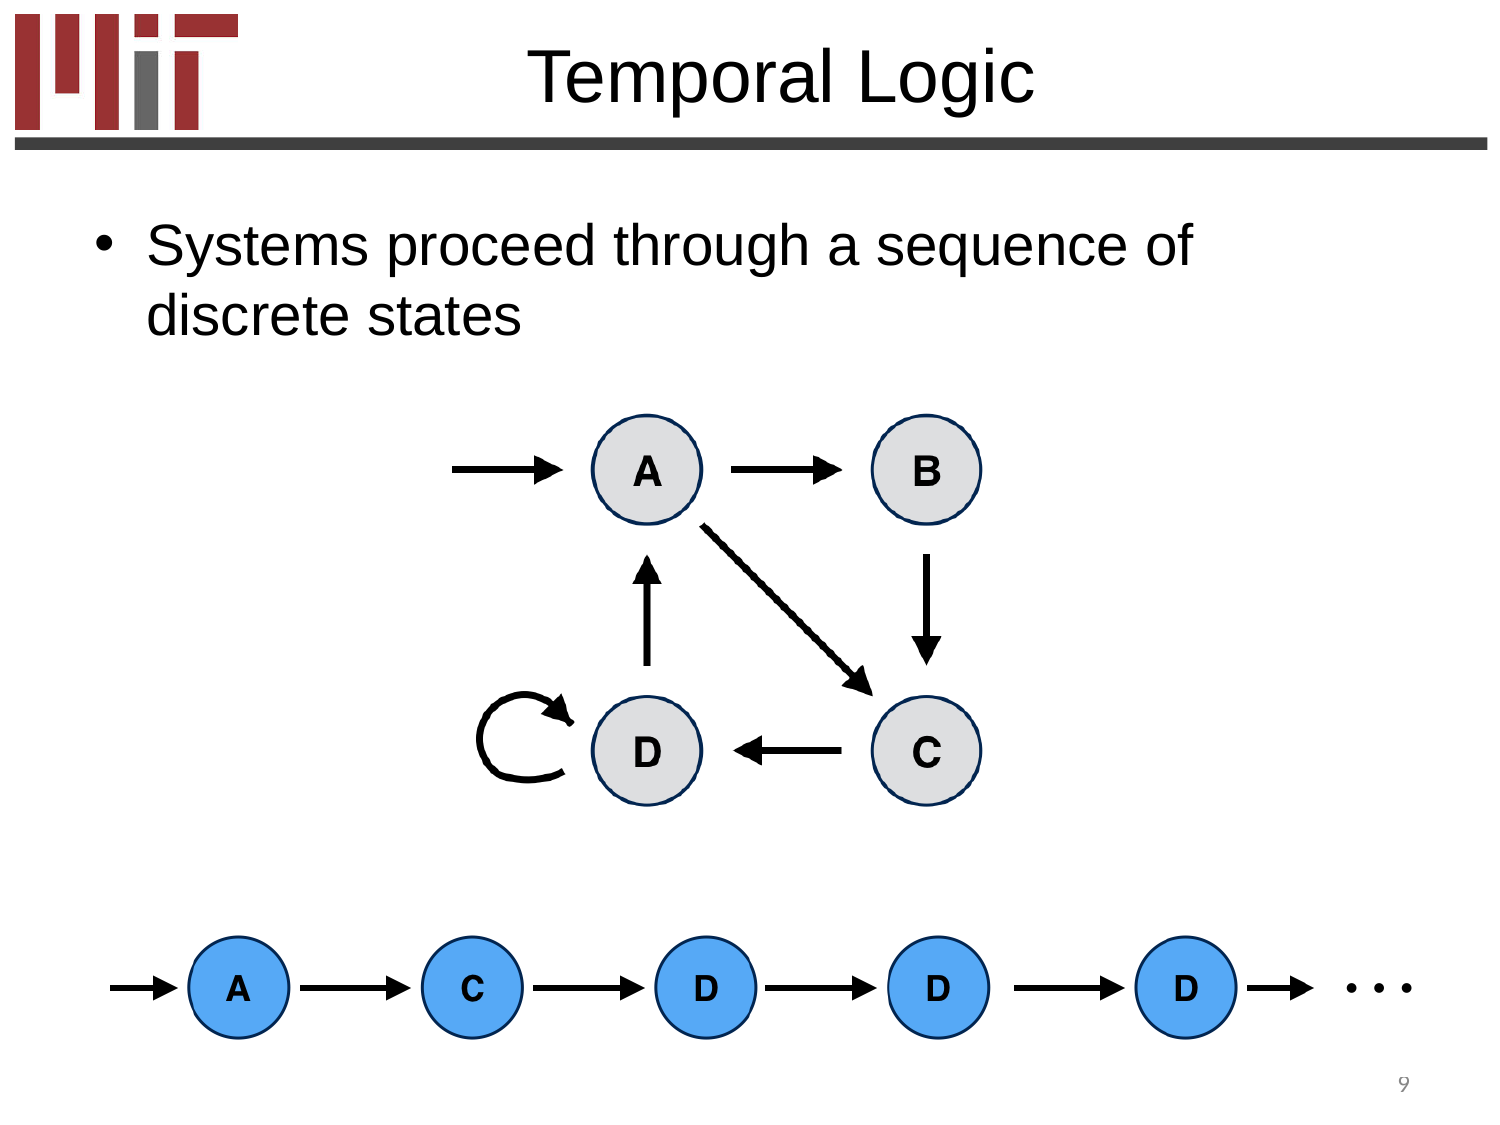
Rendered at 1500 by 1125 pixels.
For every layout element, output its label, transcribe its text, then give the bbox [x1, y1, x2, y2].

title Temporal Logic [237, 15, 1325, 130]
list Systems proceed through a sequence of discrete states [75, 200, 1425, 888]
picture [391, 379, 1056, 843]
picture [15, 14, 238, 130]
slide_number 9 [1074, 1084, 1425, 1113]
picture [70, 889, 1430, 1077]
